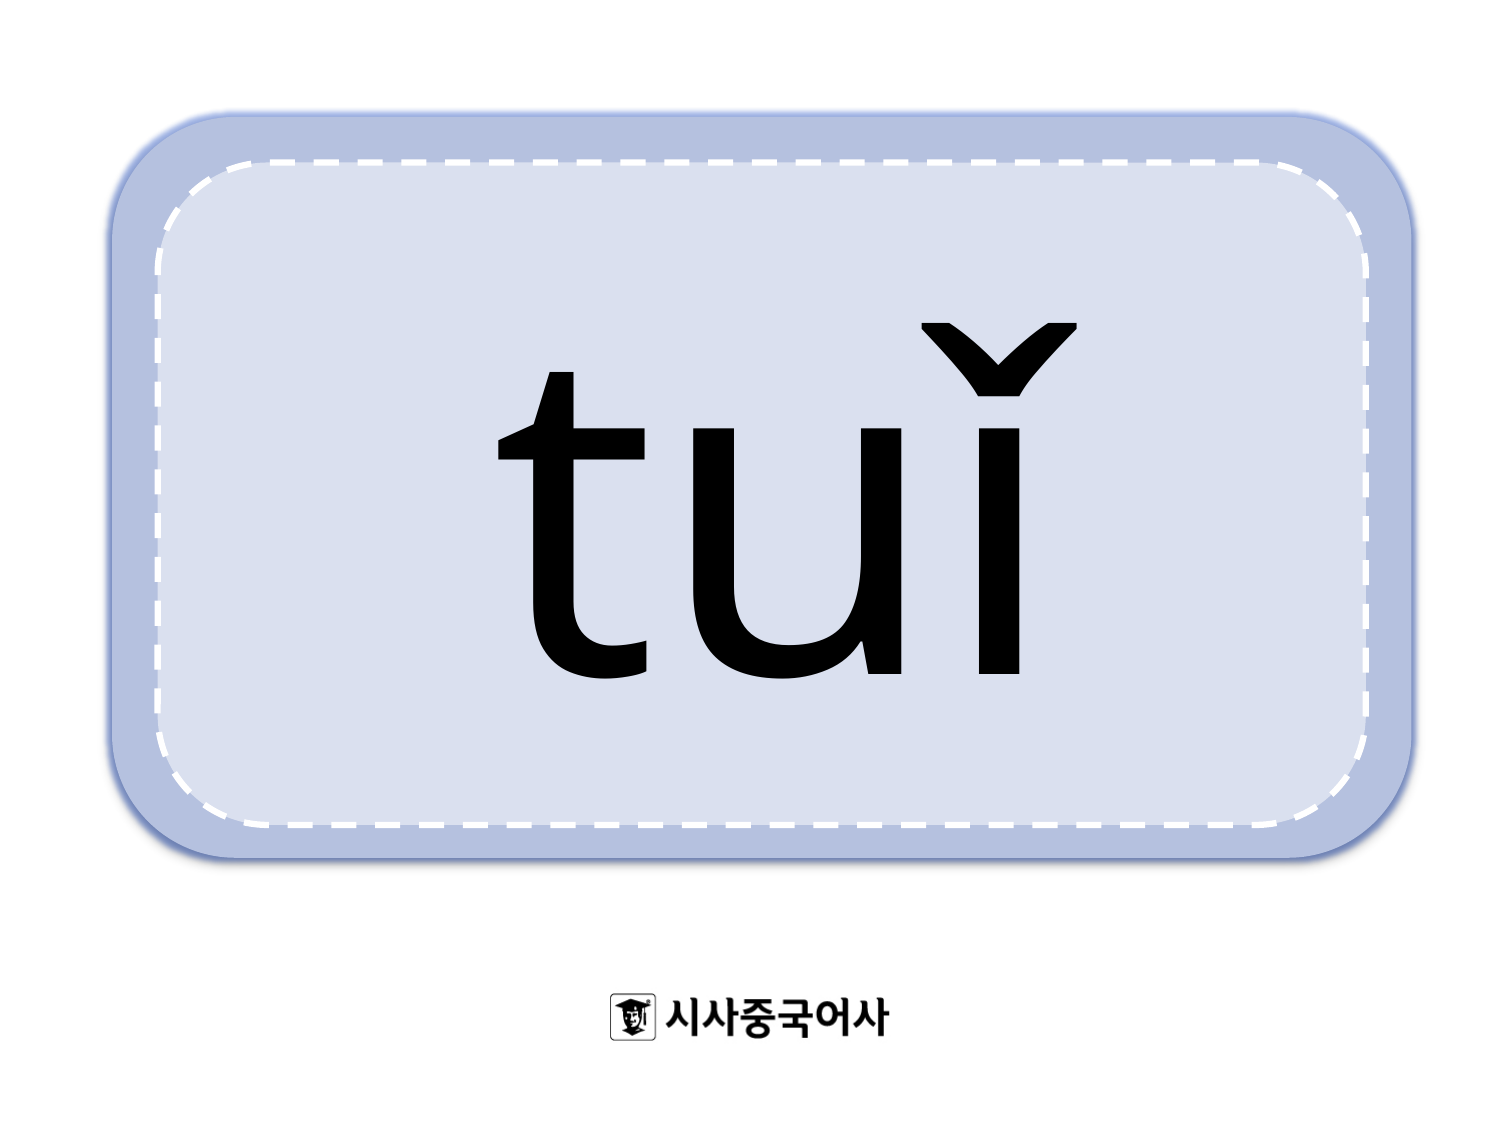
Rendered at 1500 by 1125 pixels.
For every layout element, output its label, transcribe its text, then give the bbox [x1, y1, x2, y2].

text_box tuǐ [171, 159, 1380, 823]
picture [602, 987, 898, 1047]
